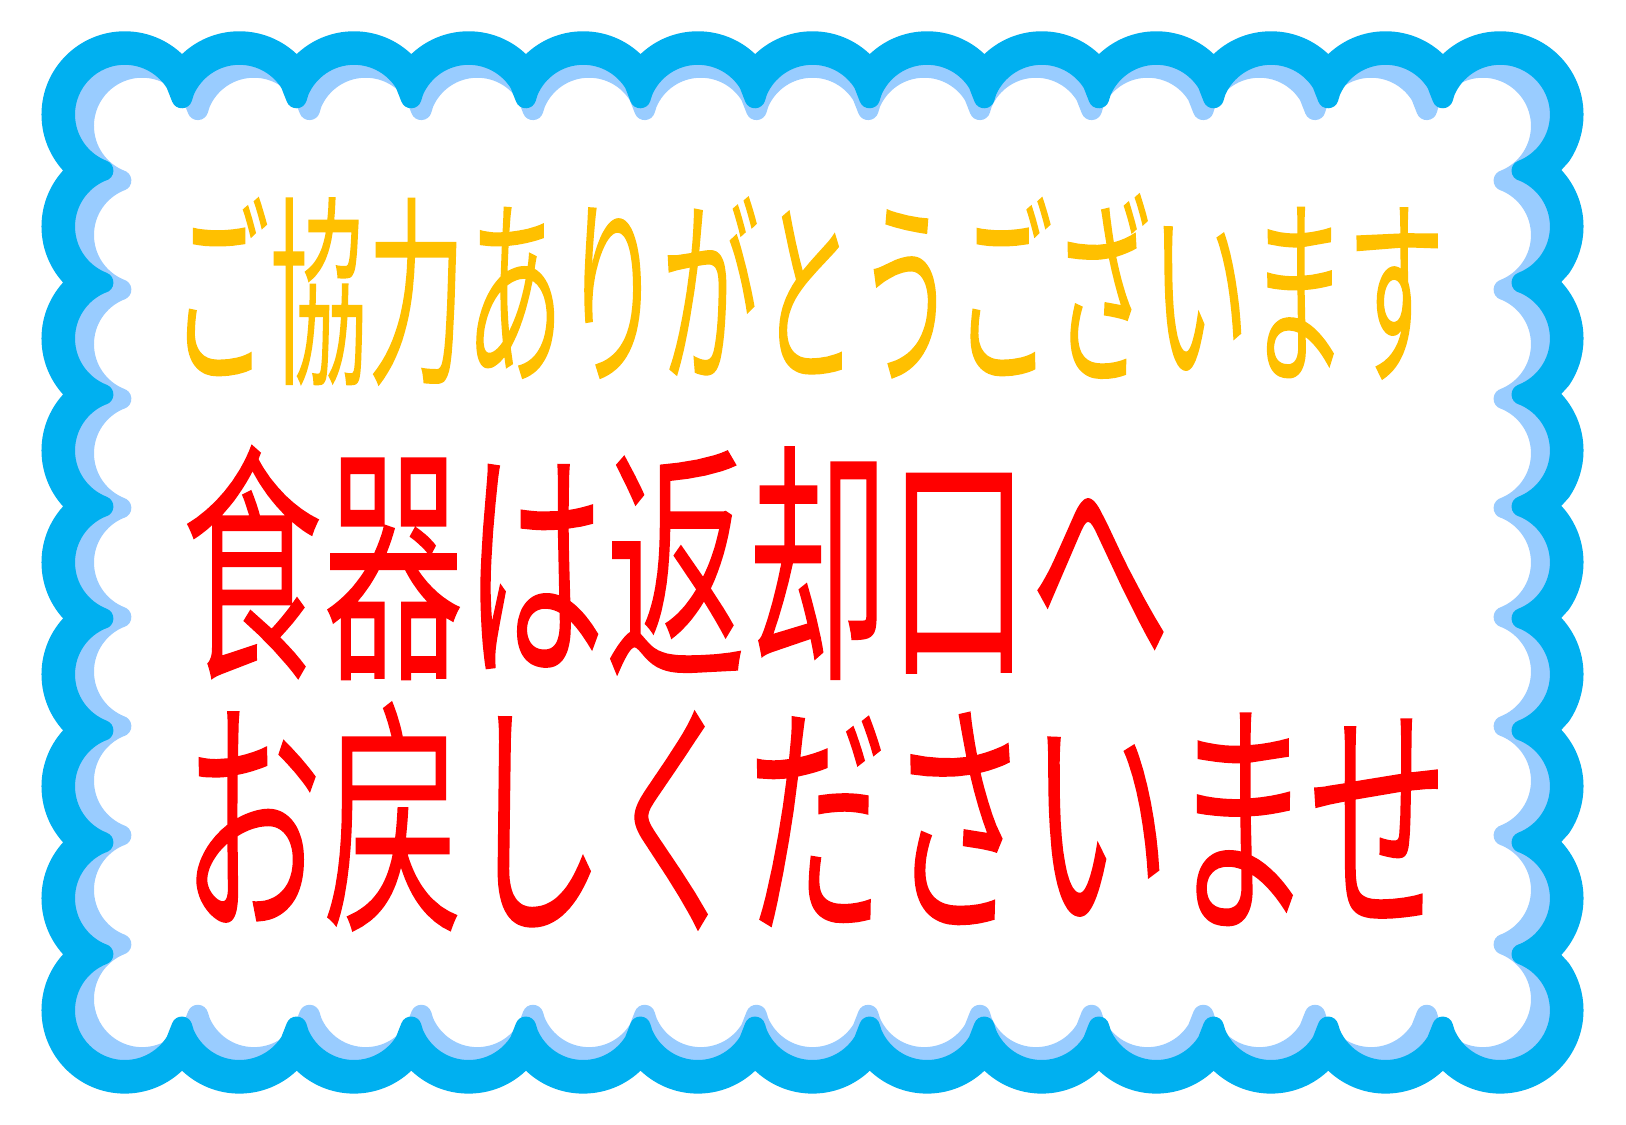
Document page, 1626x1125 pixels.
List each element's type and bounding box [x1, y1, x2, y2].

text_box [1224, 1013, 1324, 1068]
text_box [638, 57, 987, 112]
text_box [527, 1013, 636, 1068]
text_box [987, 57, 1098, 112]
text_box [49, 39, 1576, 1086]
text_box [187, 1013, 284, 1068]
text_box [1341, 1013, 1438, 1068]
text_box [638, 1013, 987, 1068]
text_box [526, 57, 636, 112]
text_box [1105, 57, 1211, 112]
text_box [1458, 57, 1556, 1068]
text_box [414, 1013, 519, 1068]
text_box [69, 57, 167, 1068]
text_box [1105, 1013, 1211, 1068]
text_box [300, 57, 402, 112]
text_box [187, 57, 284, 112]
text_box [300, 1013, 401, 1068]
text_box [1341, 57, 1438, 112]
text_box [987, 1013, 1098, 1068]
text_box [414, 57, 519, 112]
text_box [1223, 57, 1324, 112]
